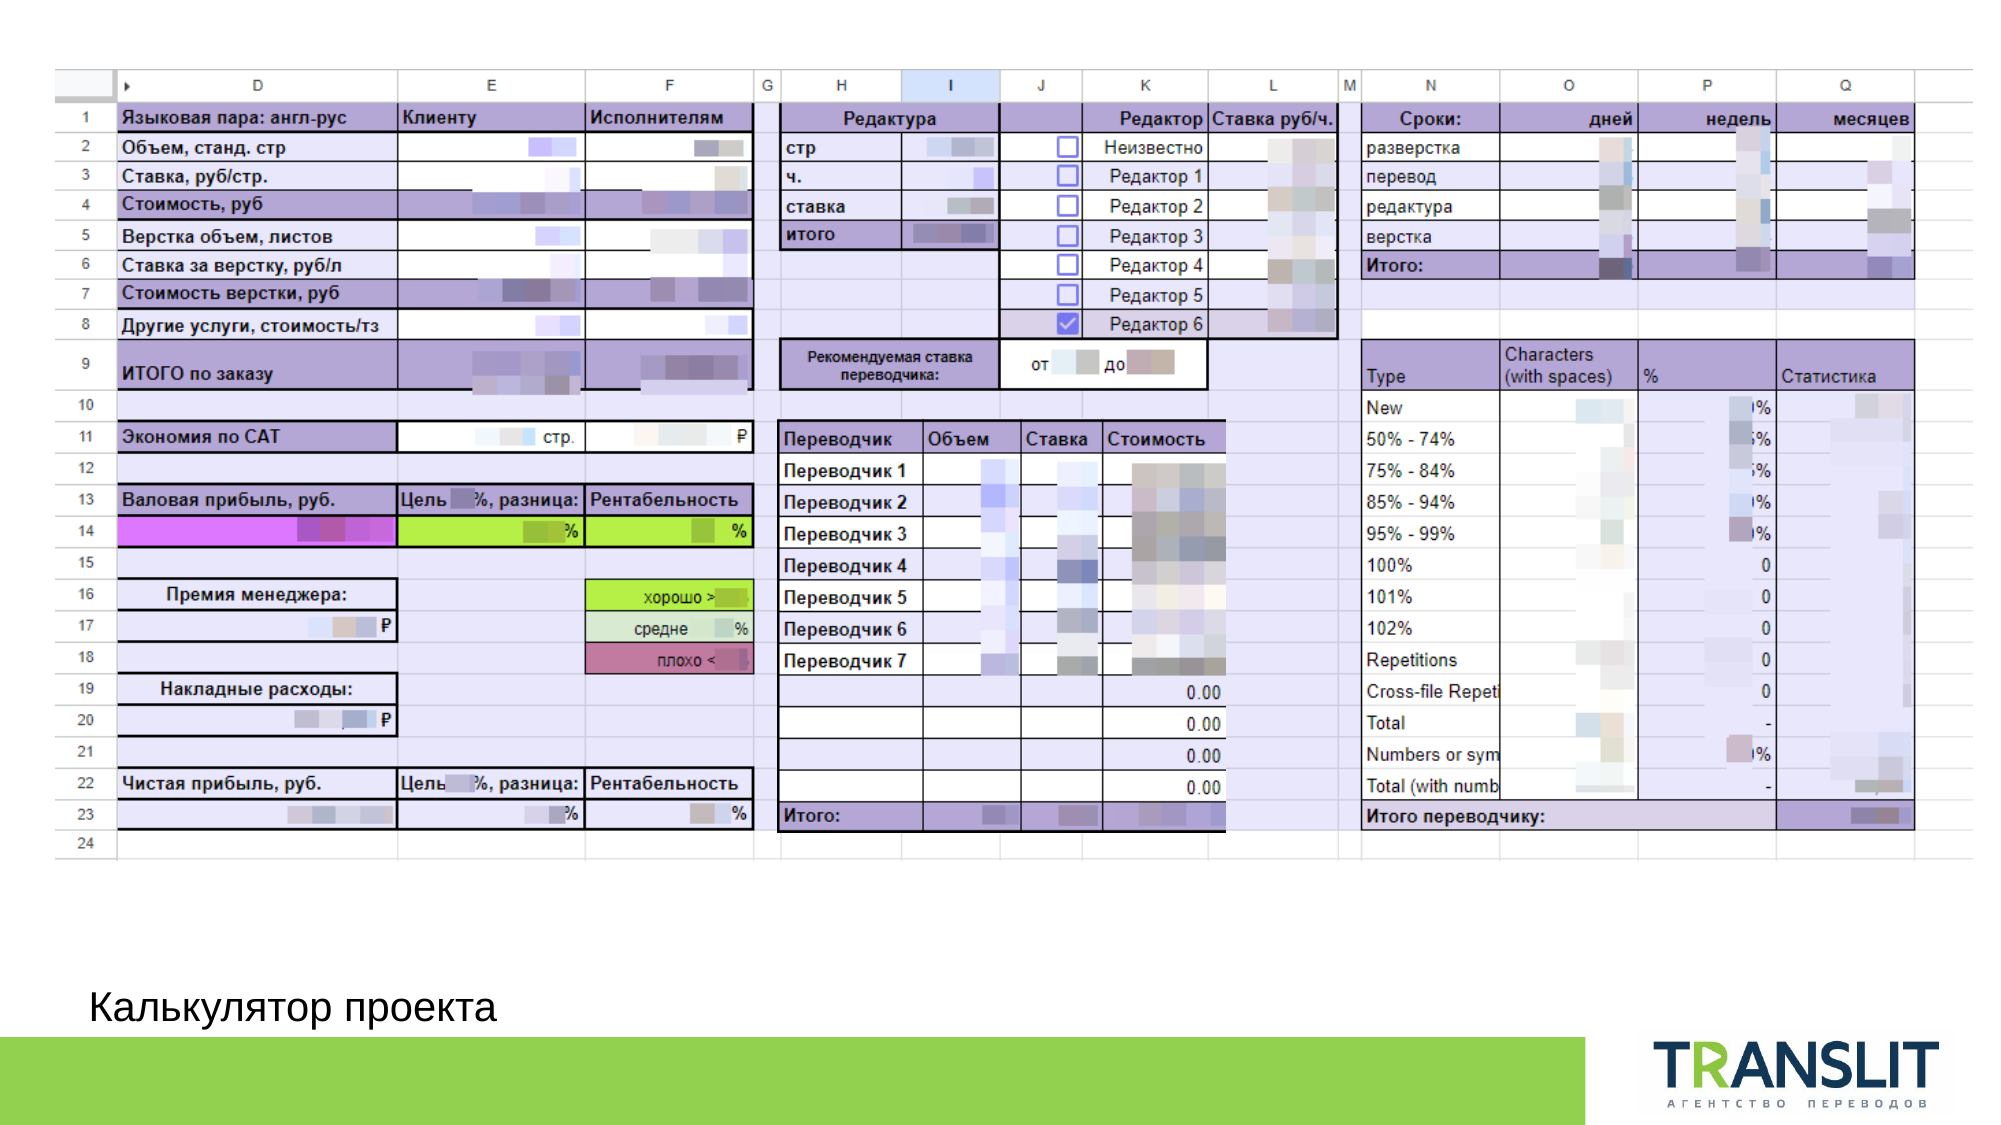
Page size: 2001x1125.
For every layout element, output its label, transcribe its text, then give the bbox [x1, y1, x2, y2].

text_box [0, 1028, 1955, 1125]
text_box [55, 69, 1973, 861]
text_box Калькулятор проекта [54, 947, 1780, 1028]
